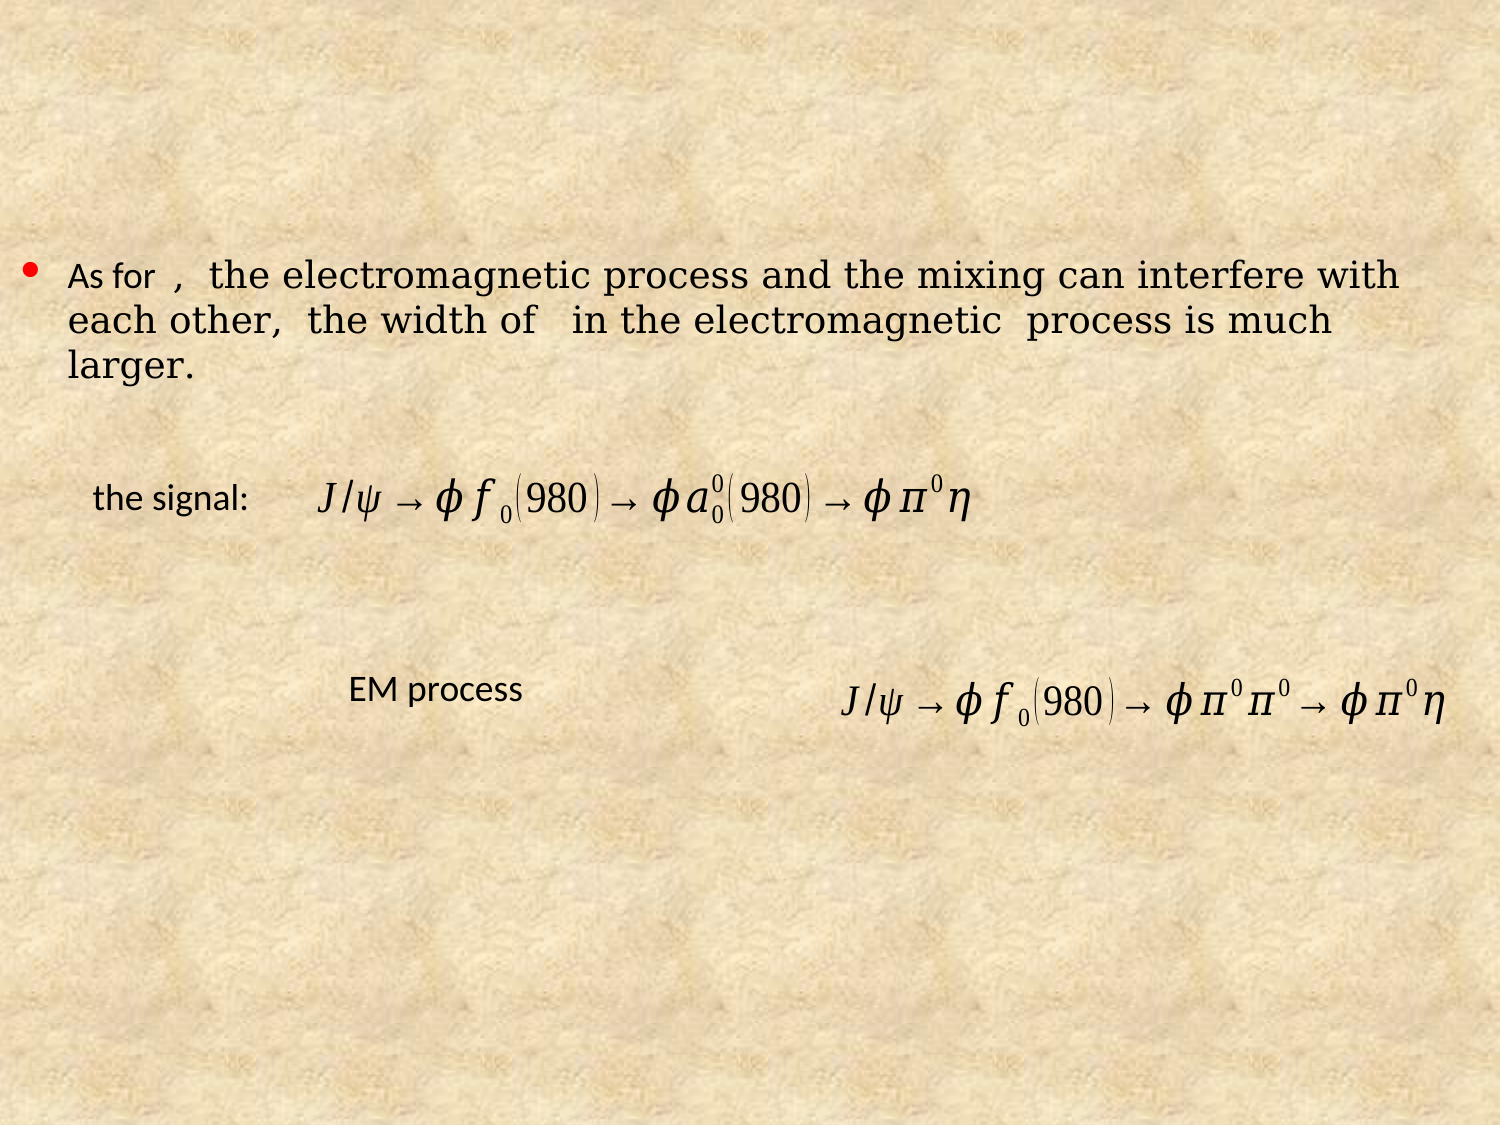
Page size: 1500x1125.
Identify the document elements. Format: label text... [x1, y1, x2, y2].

text_box the signal: [77, 465, 265, 526]
picture [0, 0, 1500, 1125]
